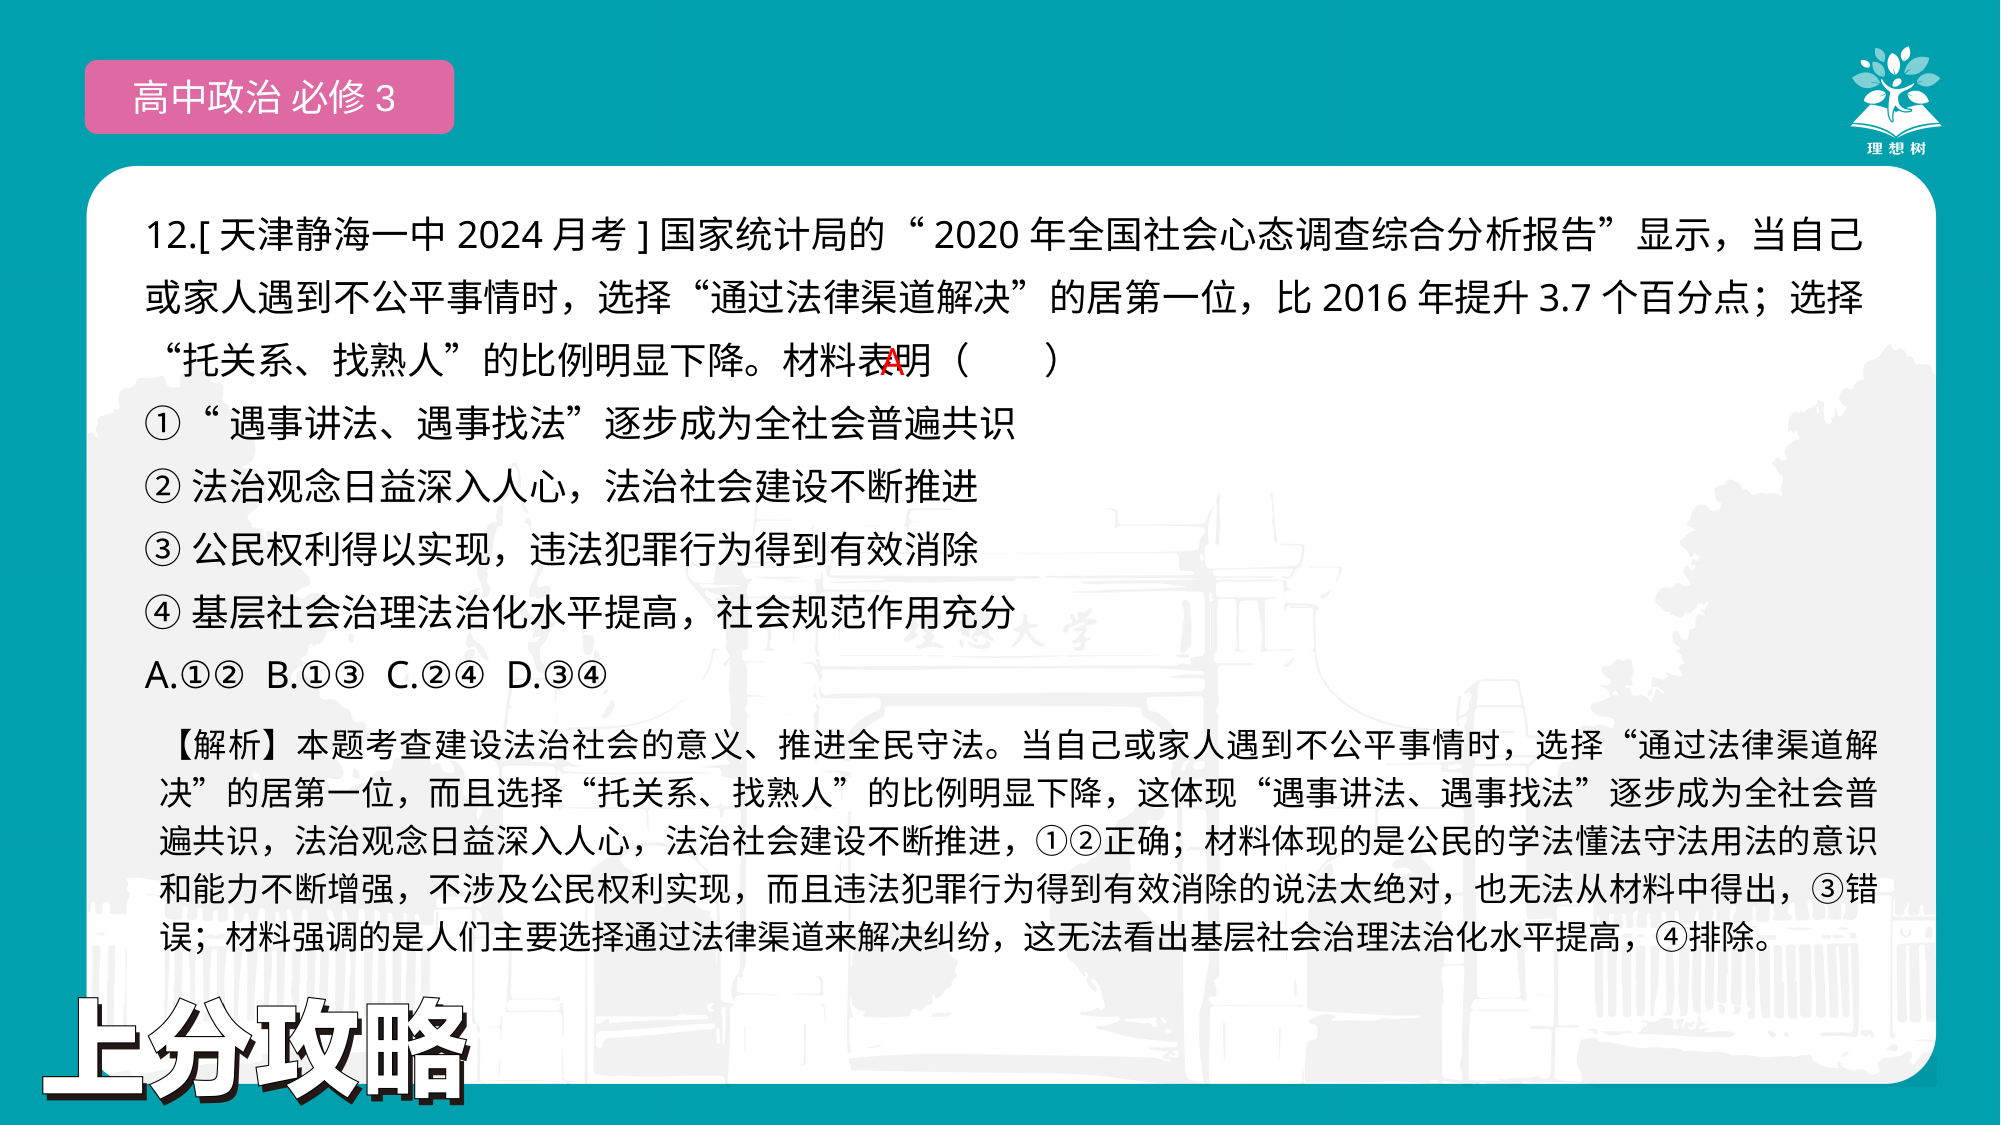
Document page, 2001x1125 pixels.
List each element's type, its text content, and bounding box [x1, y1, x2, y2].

text_box 【解析】本题考查建设法治社会的意义、推进全民守法。当自己或家人遇到不公平事情时，选择“通过法律渠道解决”的居第一位，而且选择“托关系、找熟人”的比例明显下降，这体现“遇事讲法、遇事找法”逐步成为全社会普遍共识，法治观念日益深入人心，法治社会建设不断推进，①②正确；材料体现的是公民的学法懂法守法用法的意识和能力不断增强，不涉及公民权利实现，而且违法犯罪行为得到有效消除的说法太绝对，也无法从材料中得出，③错误；材料强调的是人们主要选择通过法律渠道来解决纠纷，这无法看出基层社会治理法治化水平提高，④排除。 [144, 708, 1894, 964]
text_box 高中政治 必修3 [83, 58, 456, 135]
picture [0, 0, 2001, 1125]
text_box A [856, 307, 973, 391]
text_box 12.[天津静海一中2024月考]国家统计局的“2020年全国社会心态调查综合分析报告”显示，当自己或家人遇到不公平事情时，选择“通过法律渠道解决”的居第一位，比2016年提升3.7个百分点；选择“托关系、找熟人”的比例明显下降。材料表明（ ） ①“遇事讲法、遇事找法”逐步成为全社会普遍共识 ②法治观念日益深入人心，法治社会建设不断推进 ③公民权利得以实现，违法犯罪行为得到有效消除 ④基层社会治理法治化水平提高，社会规范作用充分 A.①② B.①③ C.②④ D.③④ [130, 185, 1879, 704]
